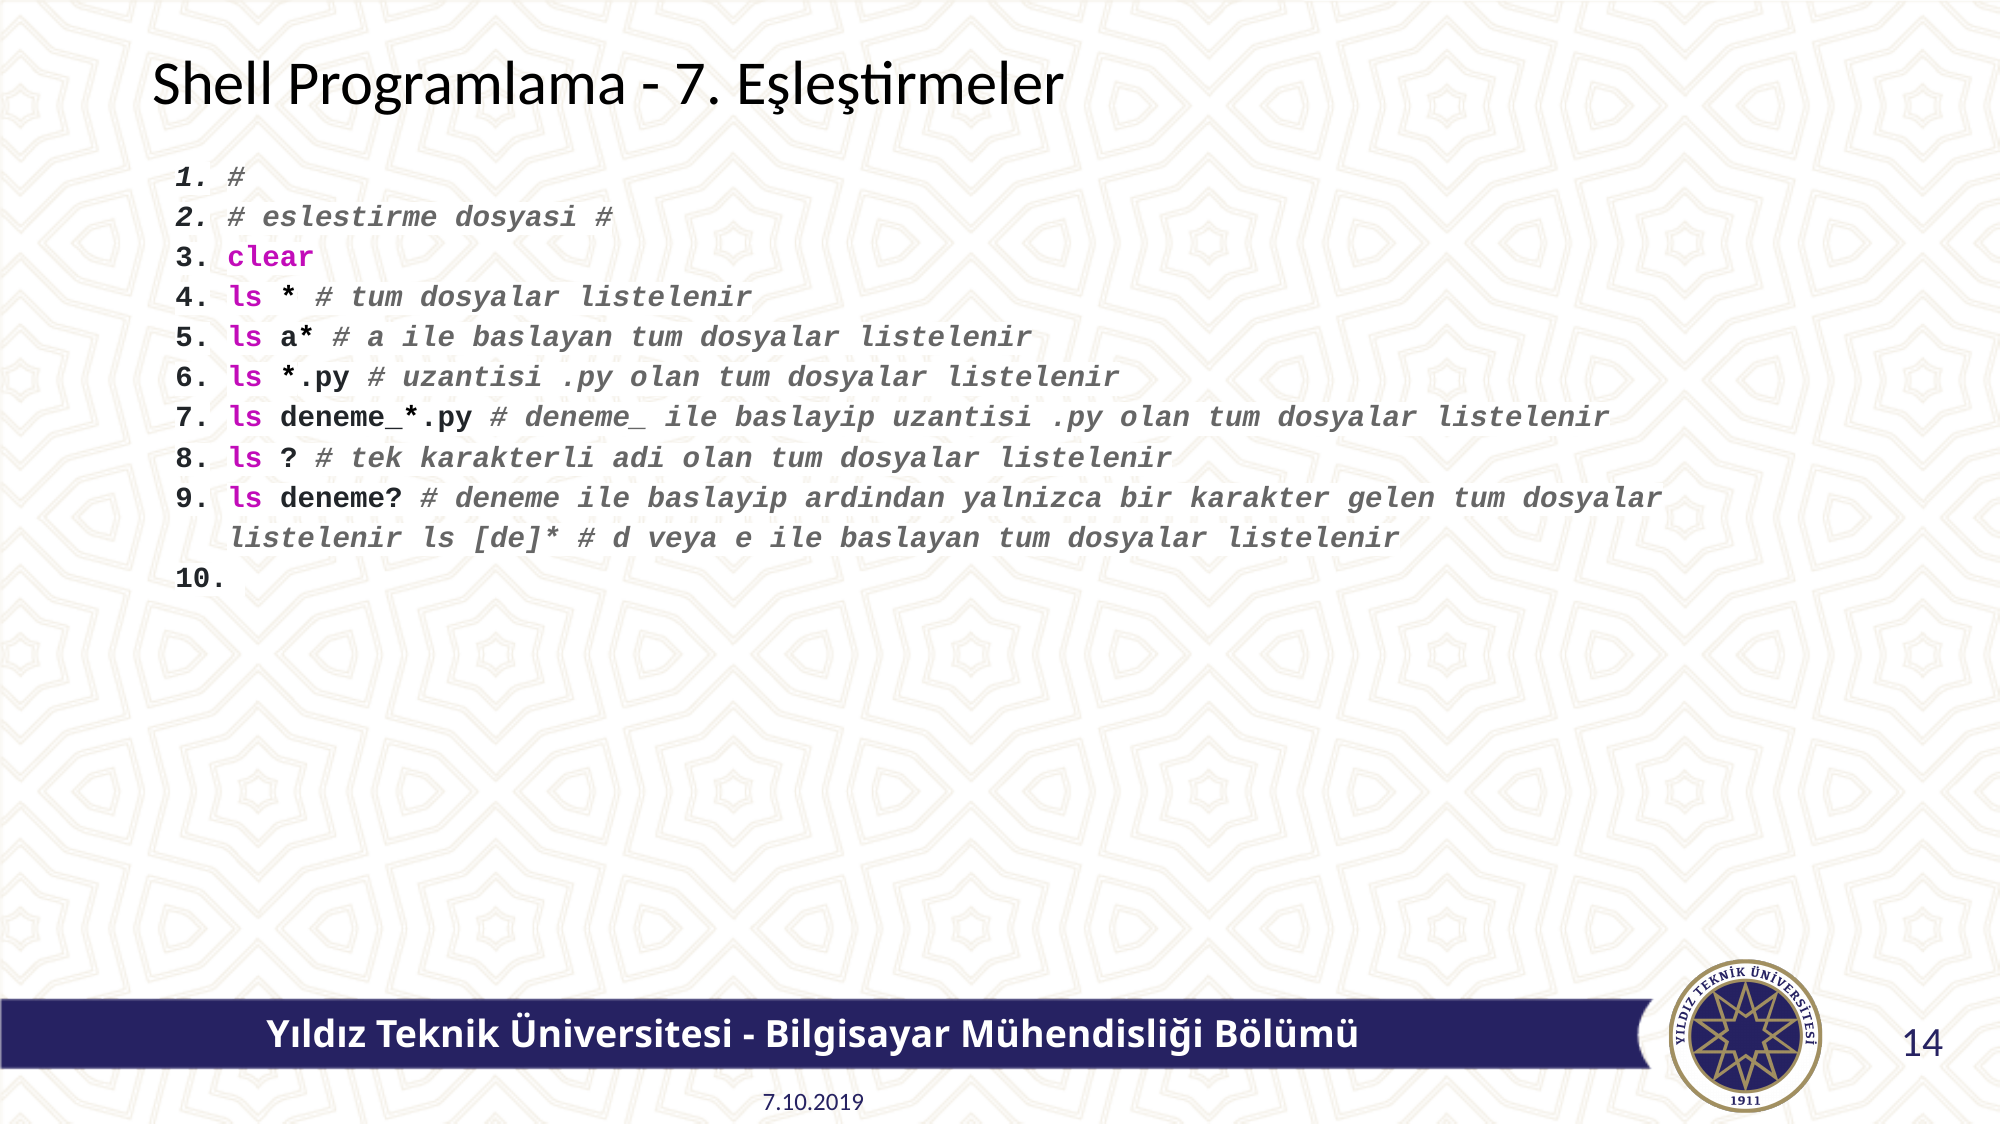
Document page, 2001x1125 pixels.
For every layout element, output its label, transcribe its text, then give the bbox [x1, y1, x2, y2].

slide_number 14 [1844, 1010, 2000, 1071]
picture [0, 0, 2000, 1125]
title Shell Programlama - 7. Eşleştirmeler [137, 59, 1863, 109]
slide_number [0, 1070, 1628, 1125]
list # # eslestirme dosyasi # clear ls * # tum dosyalar listelenir ls a* # a ile baslayan tum dosyalar listelenir ls *.py # uzantisi .py olan tum dosyalar listelenir ls deneme_*.py # deneme_ ile baslayip uzantisi .py olan tum dosyalar listelenir ls ? # tek karakterli adi olan tum dosyalar listelenir ls deneme? # deneme ile baslayip ardindan yalnizca bir karakter gelen tum dosyalar listelenir ls [de]* # d veya e ile baslayan tum dosyalar listelenir [137, 144, 1823, 980]
footer Yıldız Teknik Üniversitesi - Bilgisayar Mühendisliği Bölümü [0, 997, 1628, 1069]
